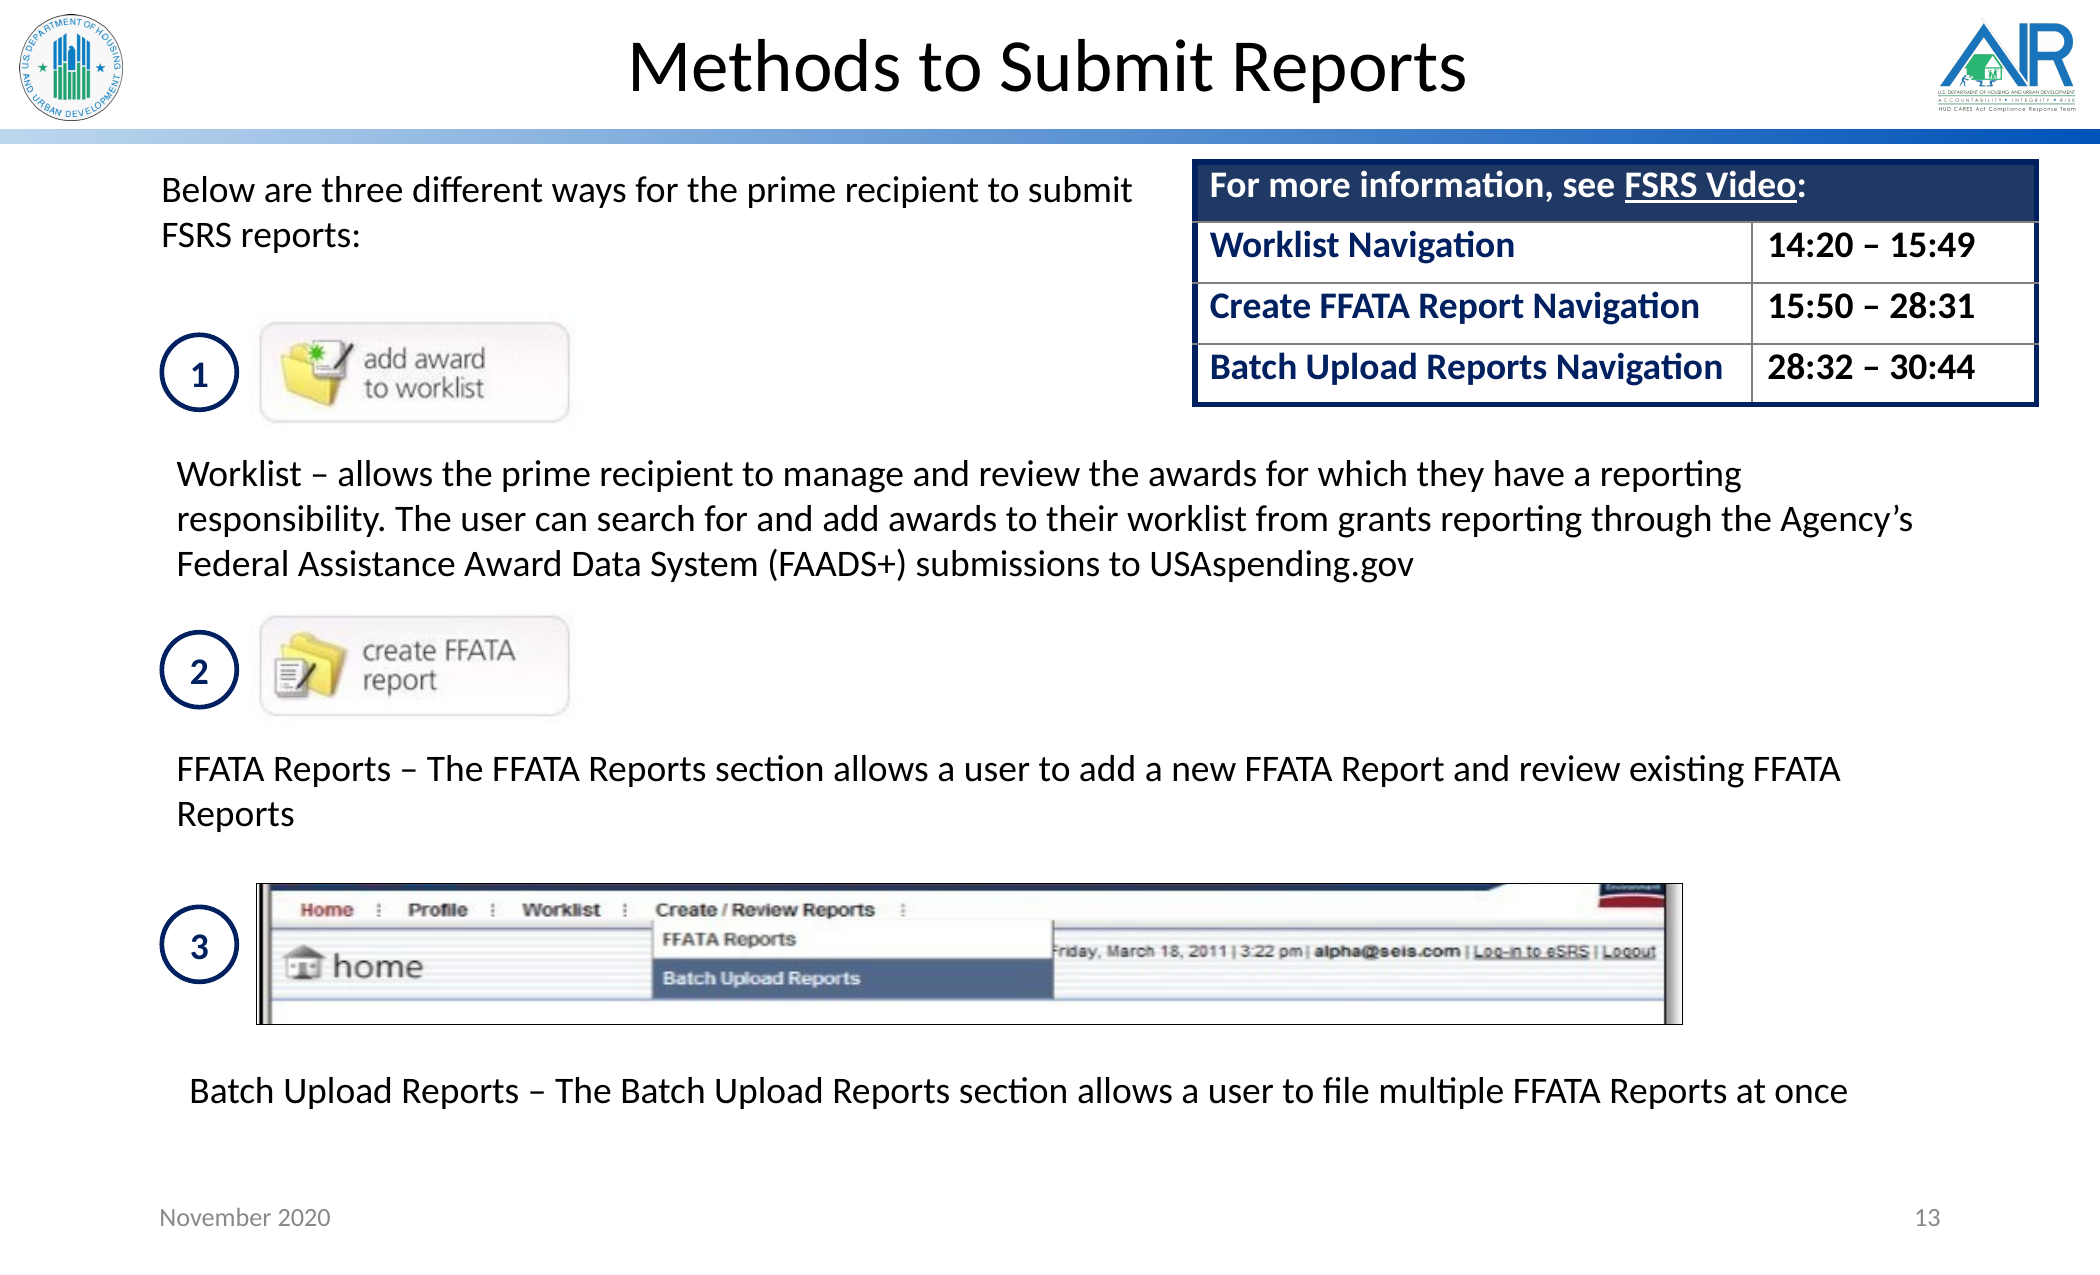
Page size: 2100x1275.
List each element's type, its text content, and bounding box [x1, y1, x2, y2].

text_box 2 [160, 631, 236, 709]
text_box Below are three different ways for the prime recipient to submit FSRS reports: [146, 157, 1195, 263]
table_cell Create FFATA Report Navigation [1198, 284, 1751, 343]
text_box FFATA Reports – The FFATA Reports section allows a user to add a new FFATA Report and review existing FFATA Reports [161, 737, 1956, 842]
table_cell Batch Upload Reports Navigation [1198, 345, 1751, 402]
picture [256, 883, 1682, 1025]
title Methods to Submit Reports [256, 23, 1840, 111]
text_box 1 [160, 333, 236, 411]
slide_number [144, 1181, 617, 1250]
table_cell 15:50 – 28:31 [1753, 284, 2034, 343]
list Batch Upload Reports – The Batch Upload Reports section allows a user to file multiple FFATA Reports at once [174, 1063, 1956, 1140]
picture [1930, 18, 2085, 115]
picture [236, 307, 592, 443]
text_box 3 [160, 905, 238, 983]
table_header For more information, see FSRS Video: [1198, 165, 2034, 221]
table_cell 28:32 – 30:44 [1753, 345, 2034, 402]
slide_number 13 [1483, 1181, 1956, 1250]
picture [236, 605, 592, 741]
text_box Worklist – allows the prime recipient to manage and review the awards for which they have a reporting responsibility. The user can search for and add awards to their worklist from grants reporting through the Agency’s Federal Assistance Award Data System (FAADS+) submissions to USAspending.gov [161, 441, 1931, 592]
picture [19, 14, 123, 121]
table_cell 14:20 – 15:49 [1753, 223, 2034, 282]
table_cell Worklist Navigation [1198, 223, 1751, 282]
